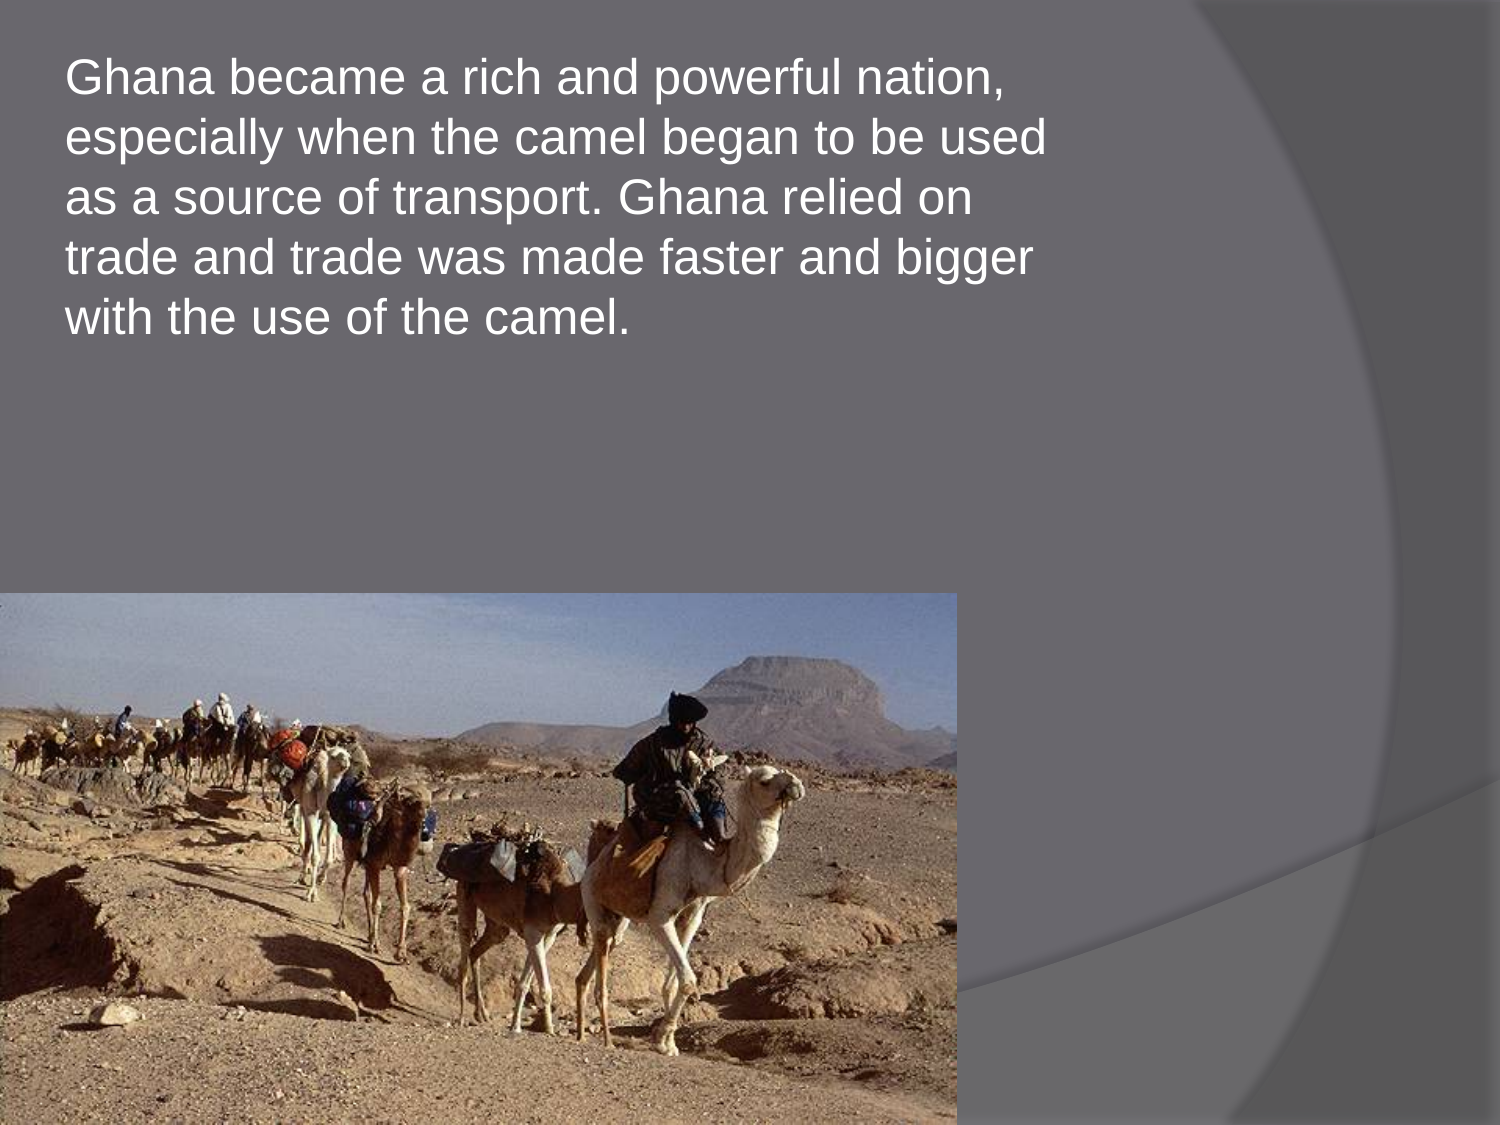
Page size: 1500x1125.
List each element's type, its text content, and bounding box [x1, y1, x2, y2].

picture [0, 593, 957, 1125]
text_box Ghana became a rich and powerful nation, especially when the camel began to be used as a source of transport. Ghana relied on trade and trade was made faster and bigger with the use of the camel. [49, 37, 1088, 353]
